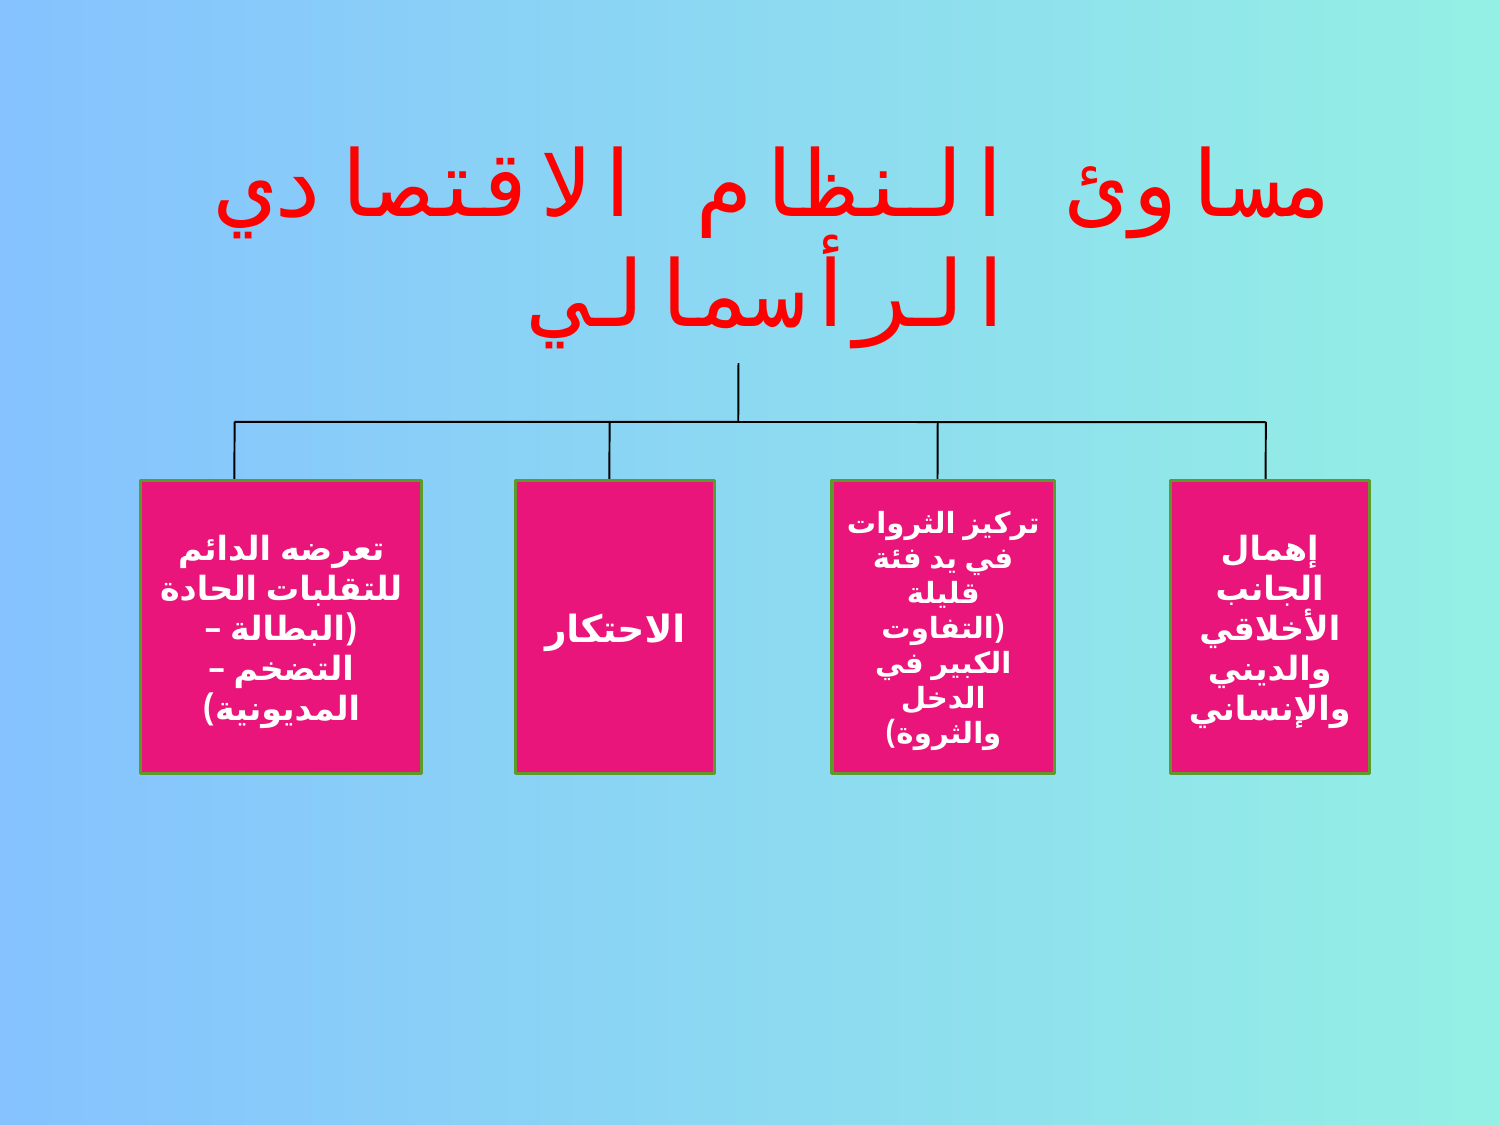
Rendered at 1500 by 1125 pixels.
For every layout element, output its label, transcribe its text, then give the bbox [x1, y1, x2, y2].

title مساوئ النظام الاقتصادي الرأسمالي [140, 117, 1416, 268]
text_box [140, 362, 1370, 774]
